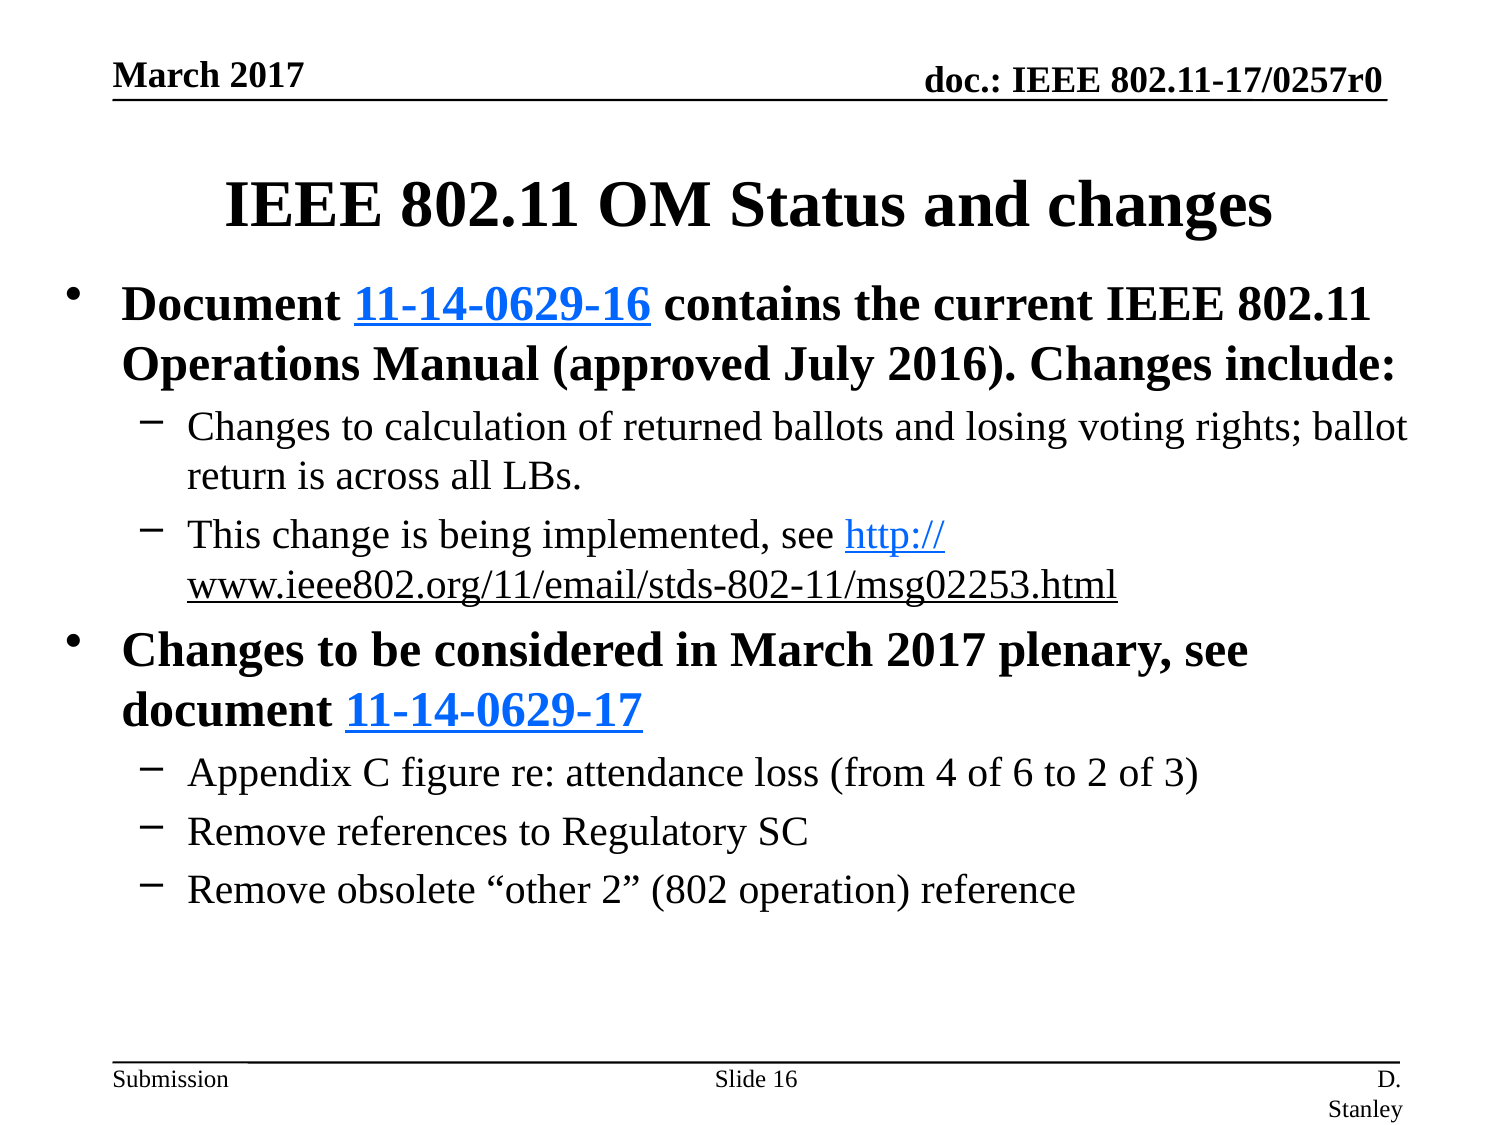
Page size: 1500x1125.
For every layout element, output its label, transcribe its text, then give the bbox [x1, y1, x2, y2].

title IEEE 802.11 OM Status and changes [112, 112, 1388, 262]
list Document 11-14-0629-16 contains the current IEEE 802.11 Operations Manual (approved July 2016). Changes include: Changes to calculation of returned ballots and losing voting rights; ballot return is across all LBs. This change is being implemented, see http://www.ieee802.org/11/email/stds-802-11/msg02253.html Changes to be considered in March 2017 plenary, see document 11-14-0629-17 Appendix C figure re: attendance loss (from 4 of 6 to 2 of 3) Remove references to Regulatory SC Remove obsolete “other 2” (802 operation) reference [49, 262, 1426, 1038]
slide_number Slide 16 [712, 1061, 800, 1093]
footer D. Stanley, HP Enterprise [1324, 1061, 1402, 1093]
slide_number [112, 49, 401, 96]
